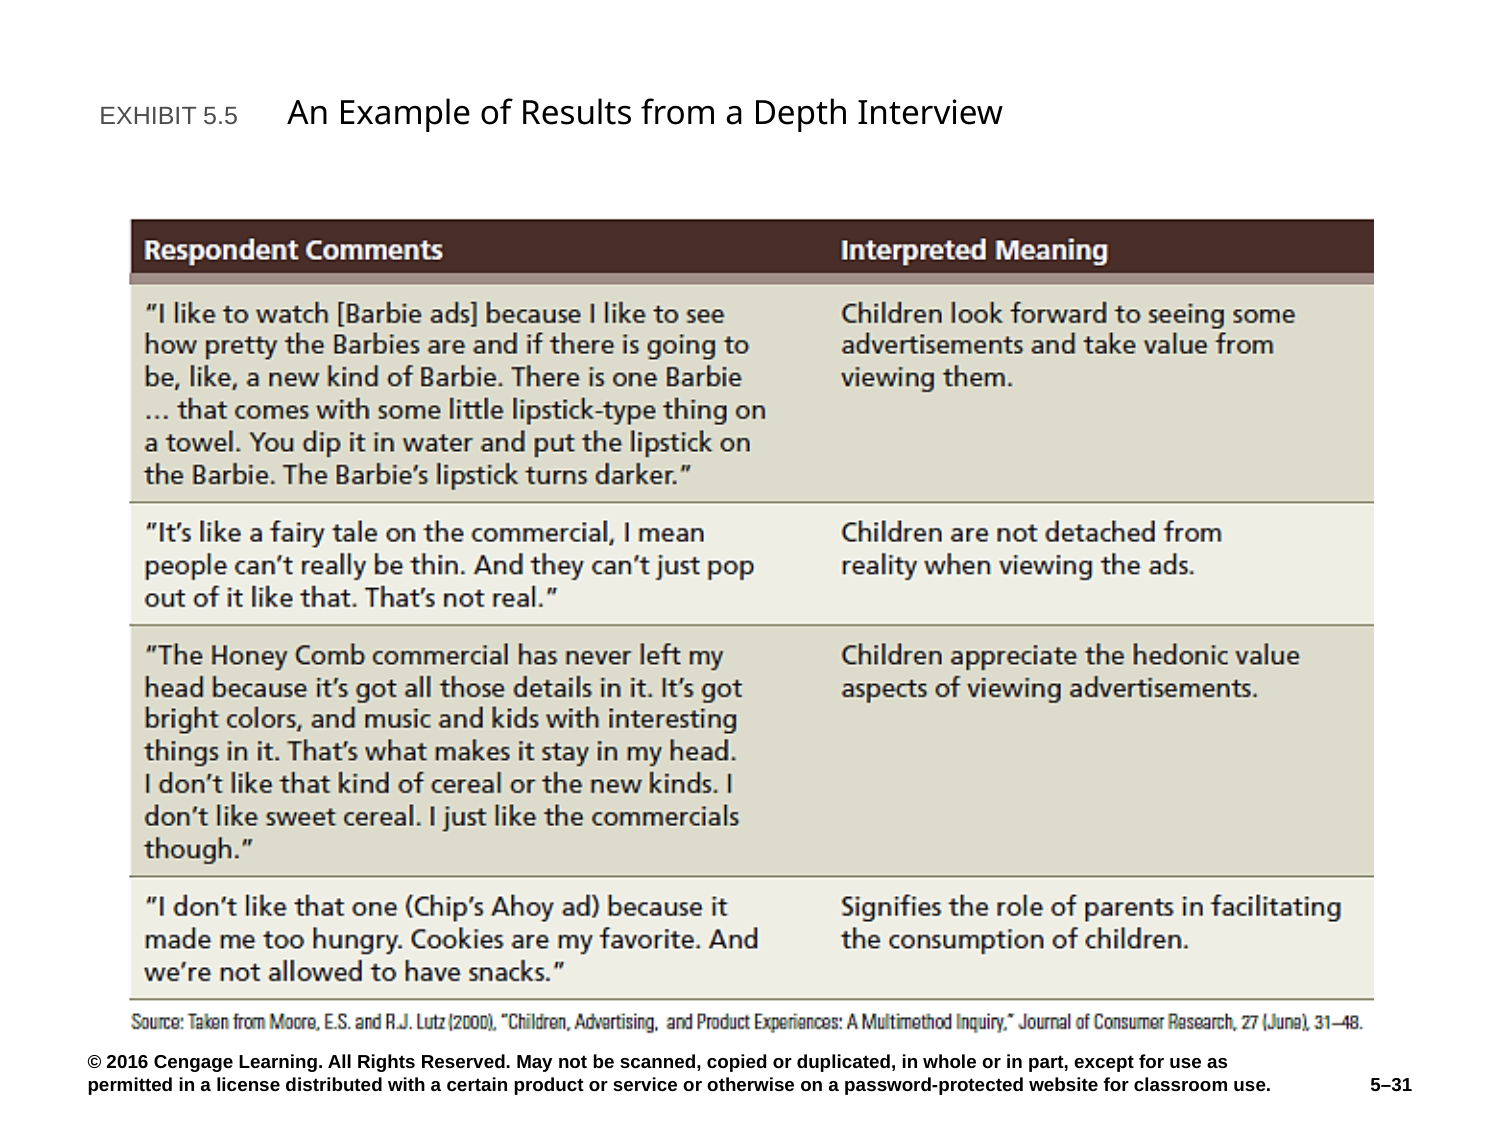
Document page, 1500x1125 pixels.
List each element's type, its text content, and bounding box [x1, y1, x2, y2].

text_box EXHIBIT 5.5 An Example of Results from a Depth Interview [84, 84, 1414, 139]
slide_number 5–31 [1050, 1042, 1413, 1103]
picture [126, 213, 1374, 1039]
footer © 2016 Cengage Learning. All Rights Reserved. May not be scanned, copied or duplicated, in whole or in part, except for use as permitted in a license distributed with a certain product or service or otherwise on a password-protected website for classroom use. [87, 1057, 1050, 1103]
